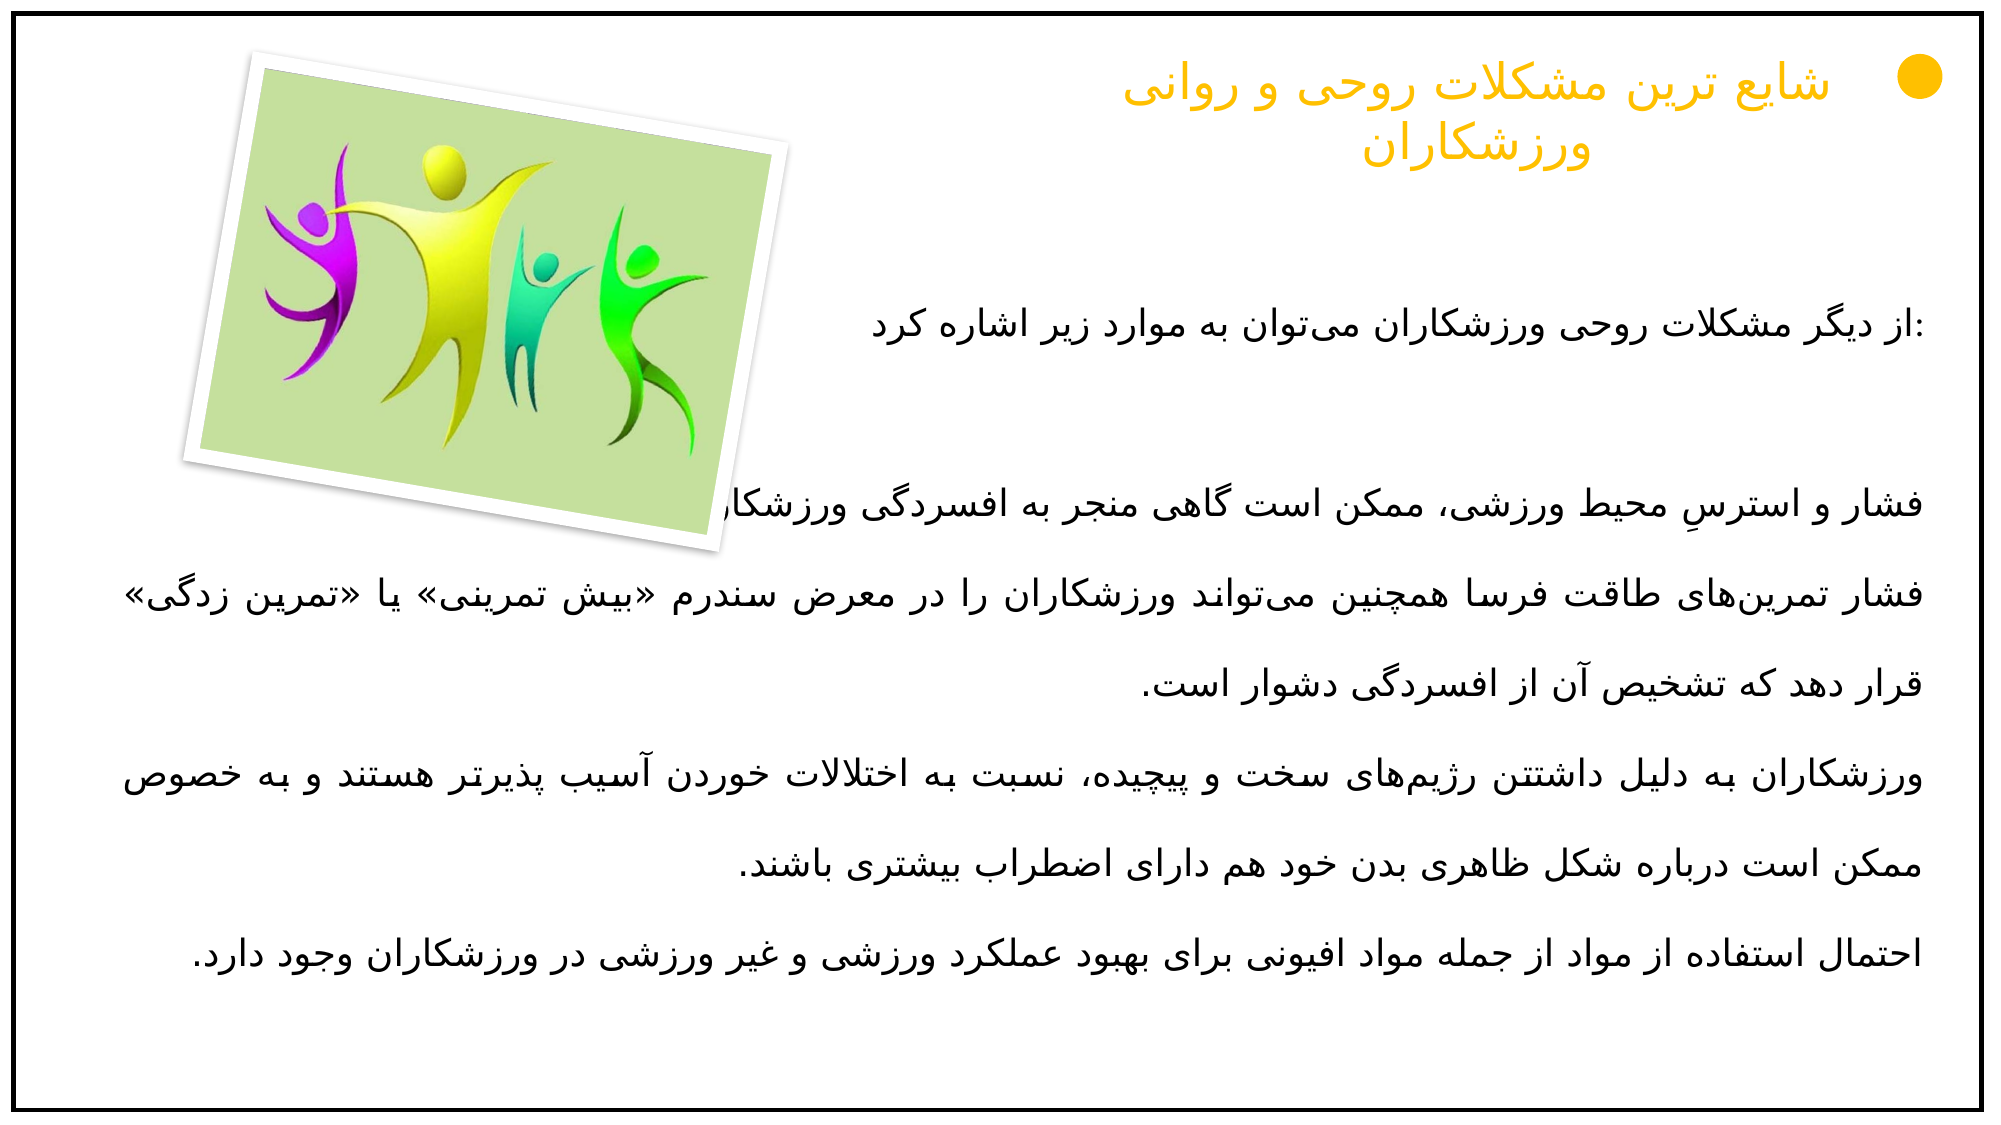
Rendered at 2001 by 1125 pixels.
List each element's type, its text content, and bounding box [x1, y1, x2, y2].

text_box شایع ترین مشکلات روحی و روانی ورزشکاران [1038, 42, 1917, 178]
picture [201, 69, 771, 534]
text_box از دیگر مشکلات روحی ورزشکاران می‌توان به موارد زیر اشاره کرد: فشار و استرسِ محیط ورزشی، ممکن است گاهی منجر به افسردگی ورزشکار شود. فشار تمرین‌های طاقت فرسا همچنین می‌تواند ورزشکاران را در معرض سندرم «بیش تمرینی» یا «تمرین زدگی» قرار دهد که تشخیص آن از افسردگی دشوار است. ورزشکاران به دلیل داشتتن رژیم‌های سخت و پیچیده، نسبت به اختلالات خوردن آسیب پذیرتر هستند و به خصوص ممکن است درباره شکل ظاهری بدن خود هم دارای اضطراب بیشتری باشند. احتمال استفاده از مواد از جمله مواد افیونی برای بهبود عملکرد ورزشی و غیر ورزشی در ورزشکاران وجود دارد. [105, 246, 1940, 982]
